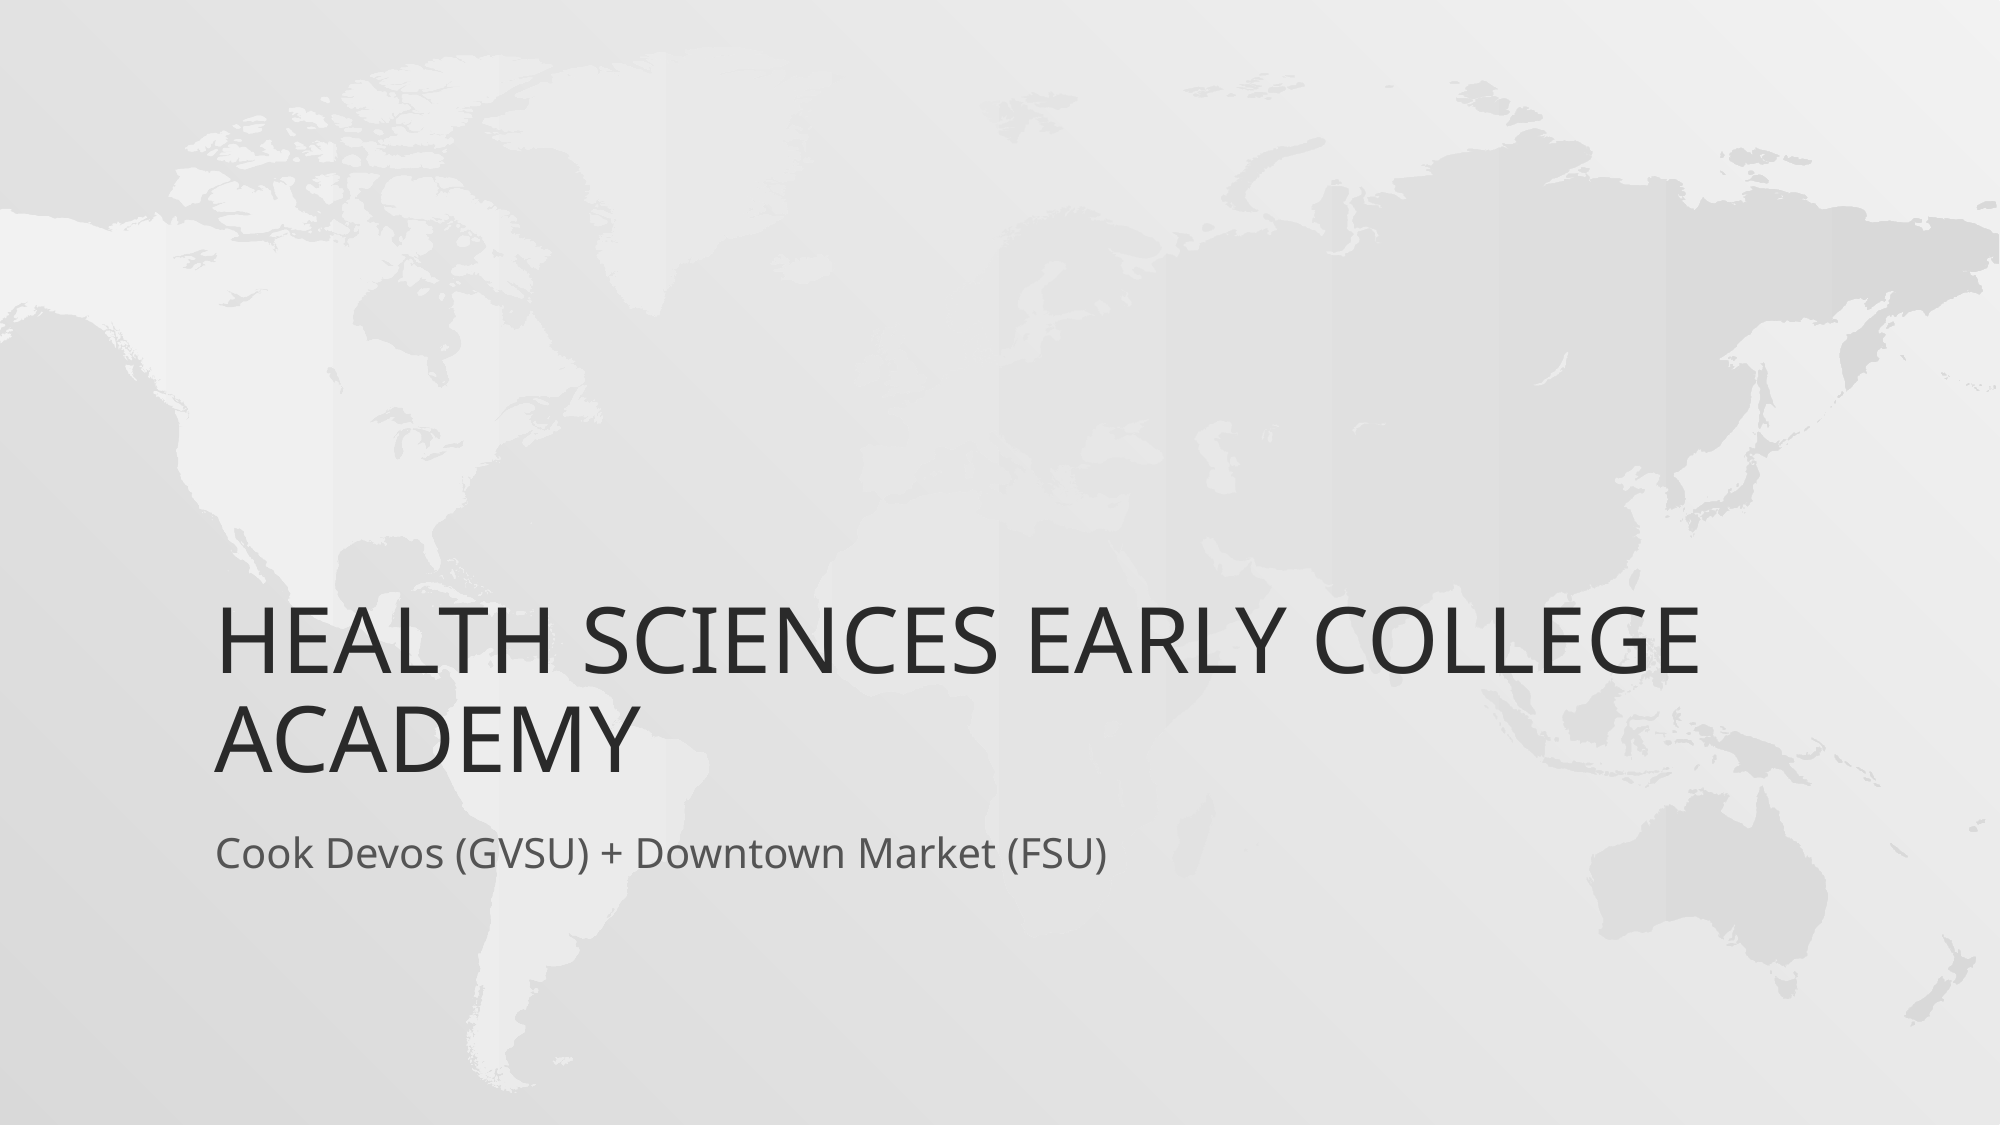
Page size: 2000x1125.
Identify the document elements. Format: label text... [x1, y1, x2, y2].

subtitle Cook Devos (GVSU) + Downtown Market (FSU) [199, 825, 1488, 1013]
title Health Sciences Early College Academy [199, 299, 1800, 800]
